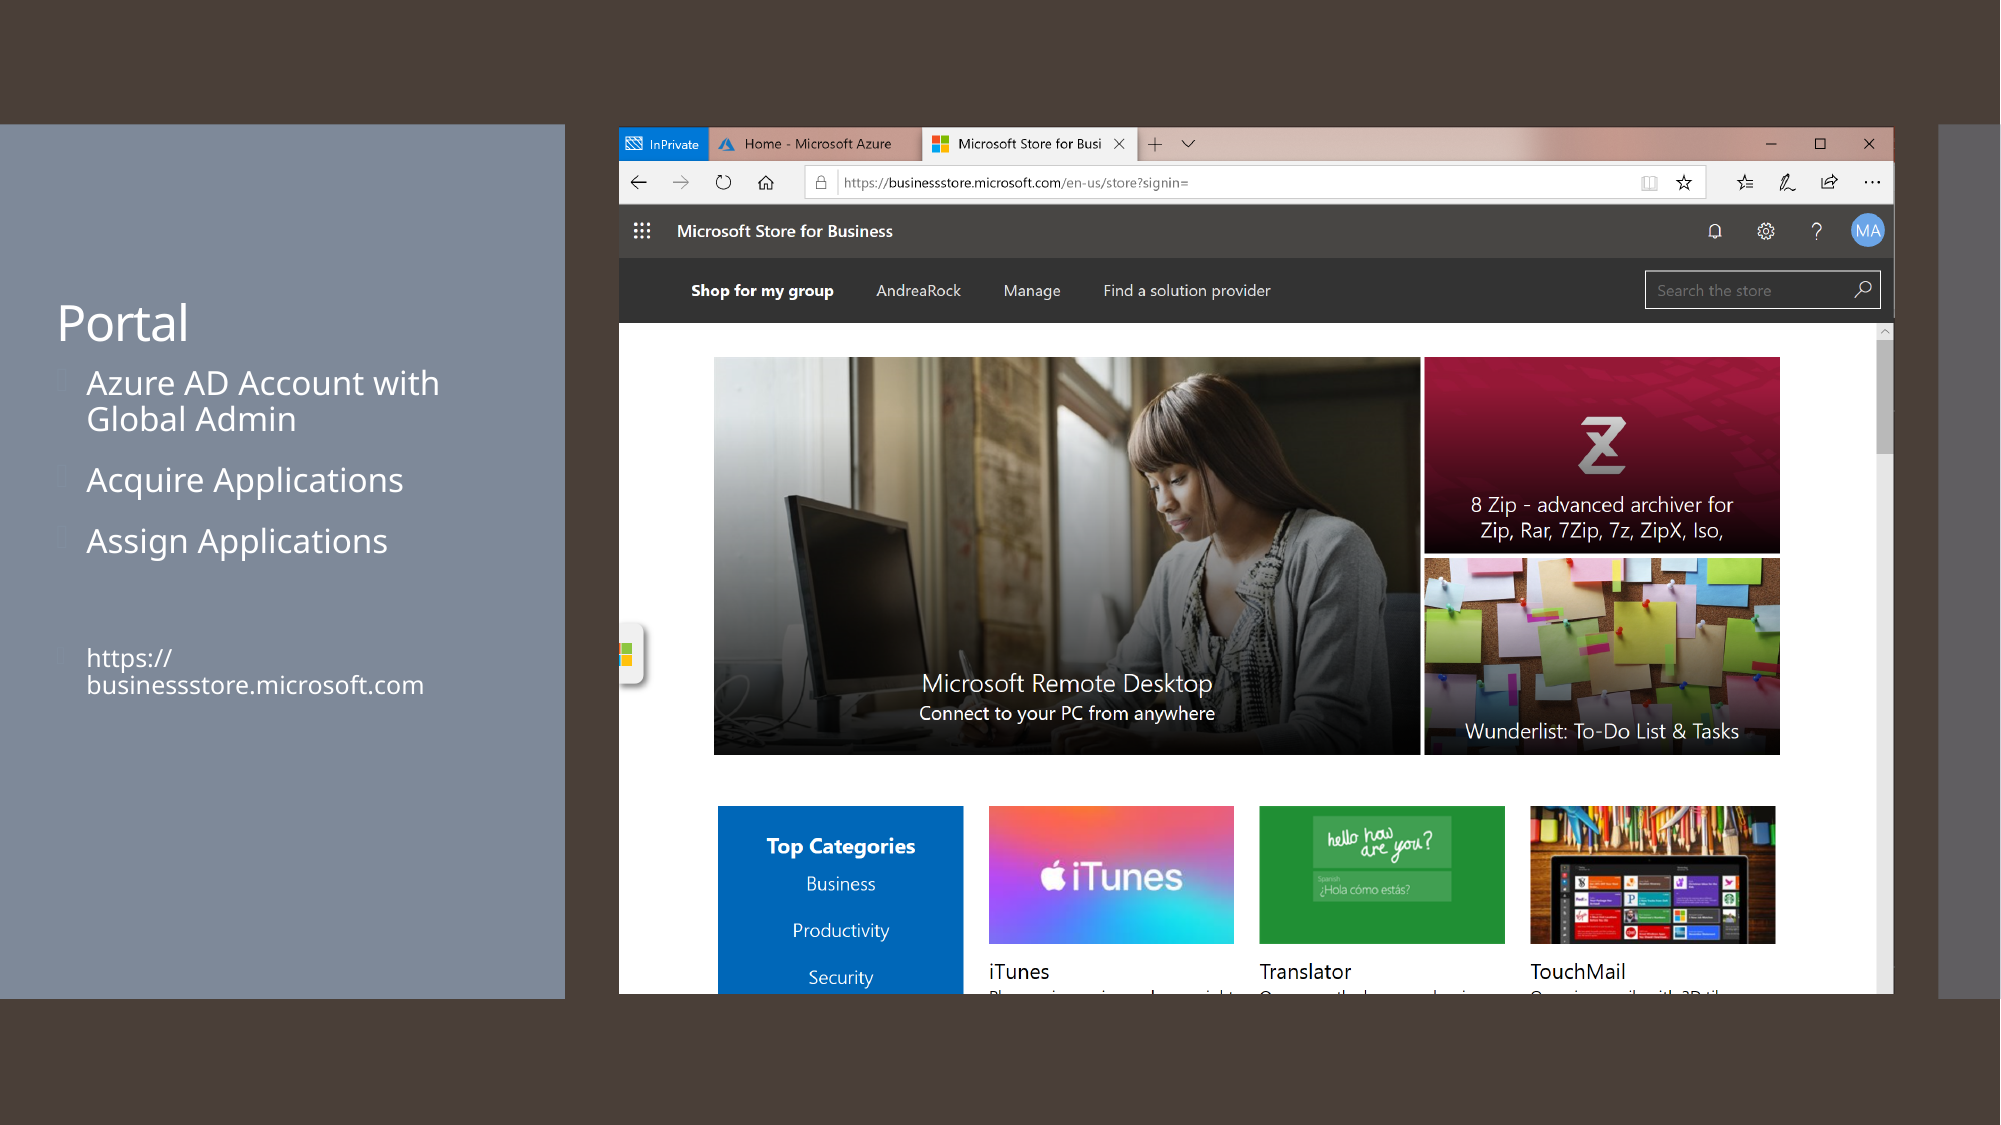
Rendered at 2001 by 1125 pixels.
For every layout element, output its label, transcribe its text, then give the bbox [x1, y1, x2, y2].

picture [619, 126, 1896, 994]
title Portal [41, 184, 525, 359]
list Azure AD Account with Global Admin Acquire Applications Assign Applications https://businessstore.microsoft.com [41, 359, 525, 969]
